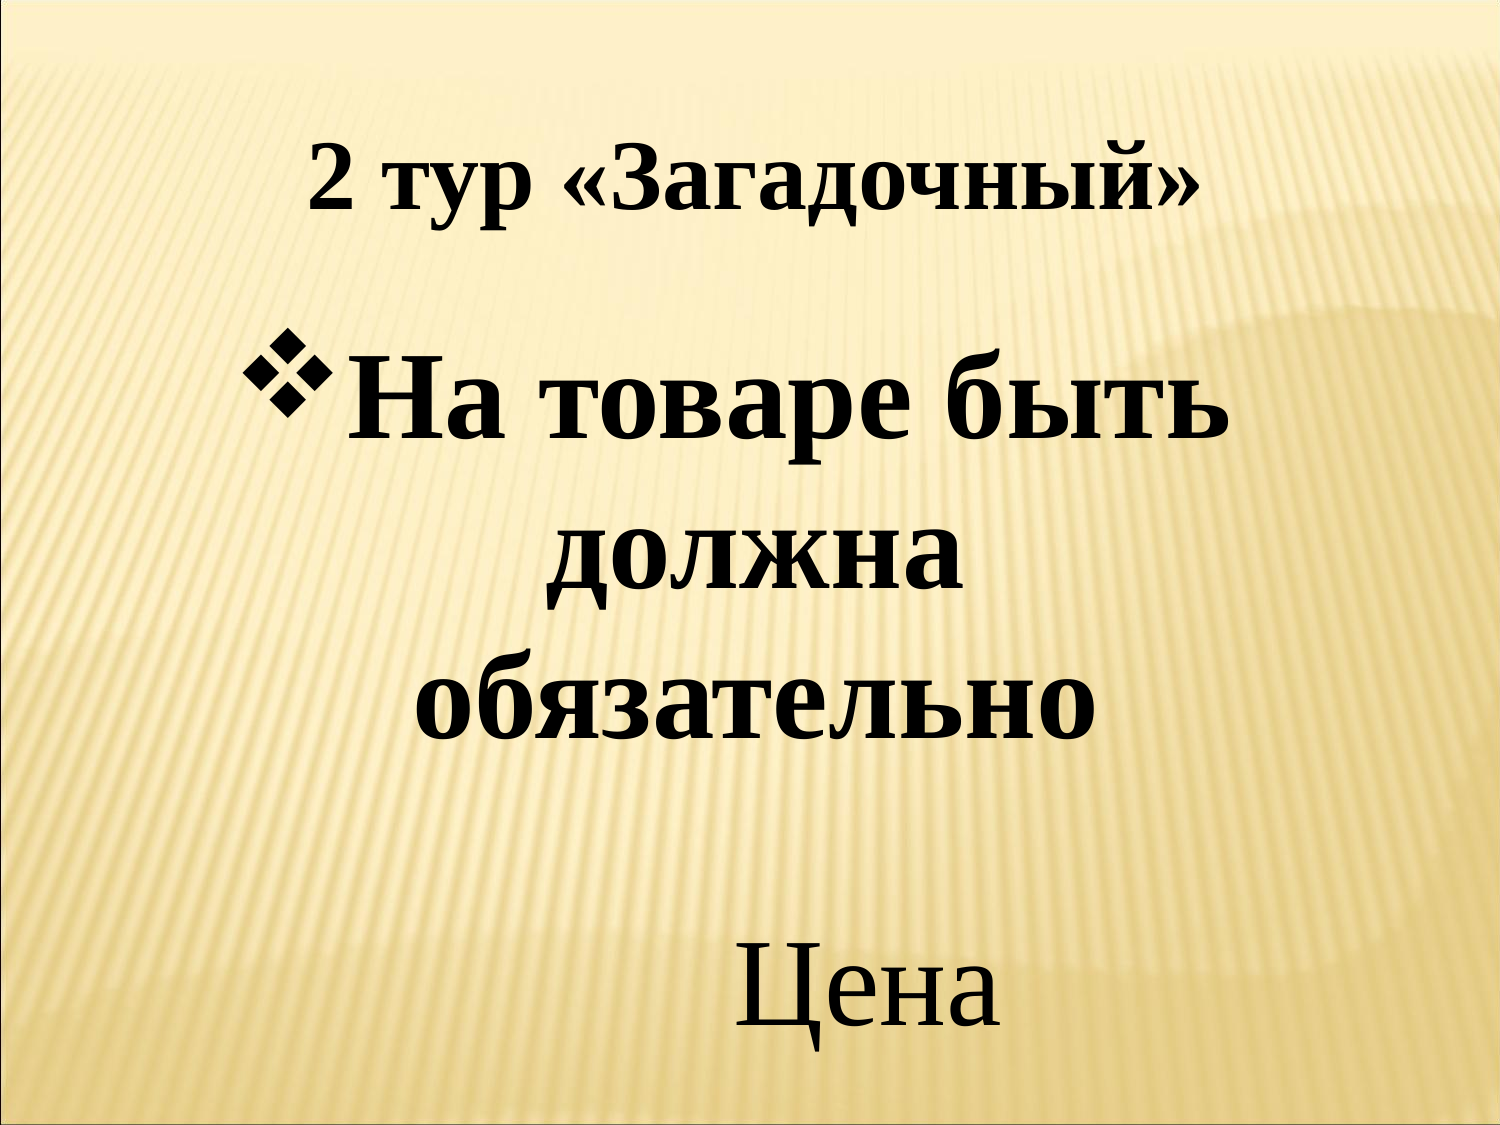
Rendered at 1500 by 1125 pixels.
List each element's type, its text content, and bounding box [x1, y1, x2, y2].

text_box Цена [430, 893, 1306, 1058]
text_box 2 тур «Загадочный» [206, 101, 1306, 477]
text_box На товаре быть должна обязательно [183, 306, 1282, 772]
picture [0, 0, 1500, 1125]
